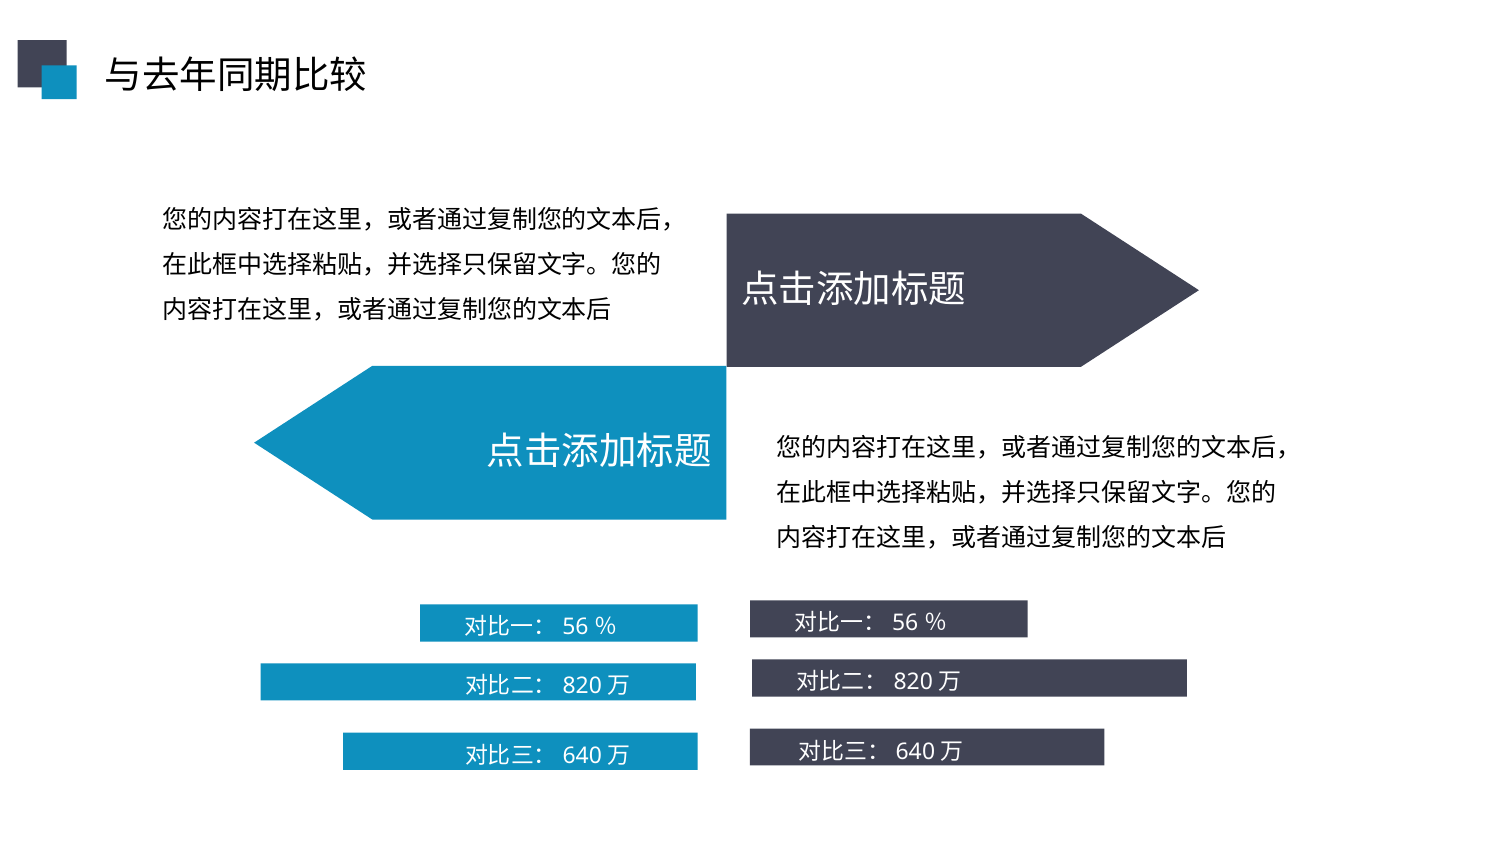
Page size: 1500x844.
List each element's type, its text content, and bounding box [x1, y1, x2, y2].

text_box [750, 600, 779, 638]
text_box [632, 604, 698, 642]
text_box 您的内容打在这里，或者通过复制您的文本后，在此框中选择粘贴，并选择只保留文字。您的内容打在这里，或者通过复制您的文本后 [147, 181, 680, 332]
text_box 点击添加标题 [726, 257, 1129, 317]
text_box [343, 732, 698, 770]
text_box 对比三：640万 [783, 729, 979, 772]
text_box 您的内容打在这里，或者通过复制您的文本后，在此框中选择粘贴，并选择只保留文字。您的内容打在这里，或者通过复制您的文本后 [761, 409, 1294, 559]
text_box [726, 213, 1199, 367]
text_box [962, 600, 1028, 638]
text_box 对比一：56％ [449, 604, 632, 647]
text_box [17, 40, 77, 100]
text_box [749, 728, 1105, 766]
text_box 对比二：820万 [450, 663, 646, 706]
text_box [254, 365, 727, 520]
text_box [420, 604, 449, 642]
text_box [752, 659, 781, 697]
text_box 对比一：56％ [779, 600, 962, 643]
text_box 对比三：640万 [450, 733, 646, 776]
text_box 对比二：820万 [781, 659, 977, 702]
text_box [260, 663, 450, 701]
text_box 点击添加标题 [324, 419, 727, 480]
text_box [646, 663, 696, 701]
text_box [977, 659, 1187, 697]
text_box 与去年同期比较 [90, 43, 383, 104]
